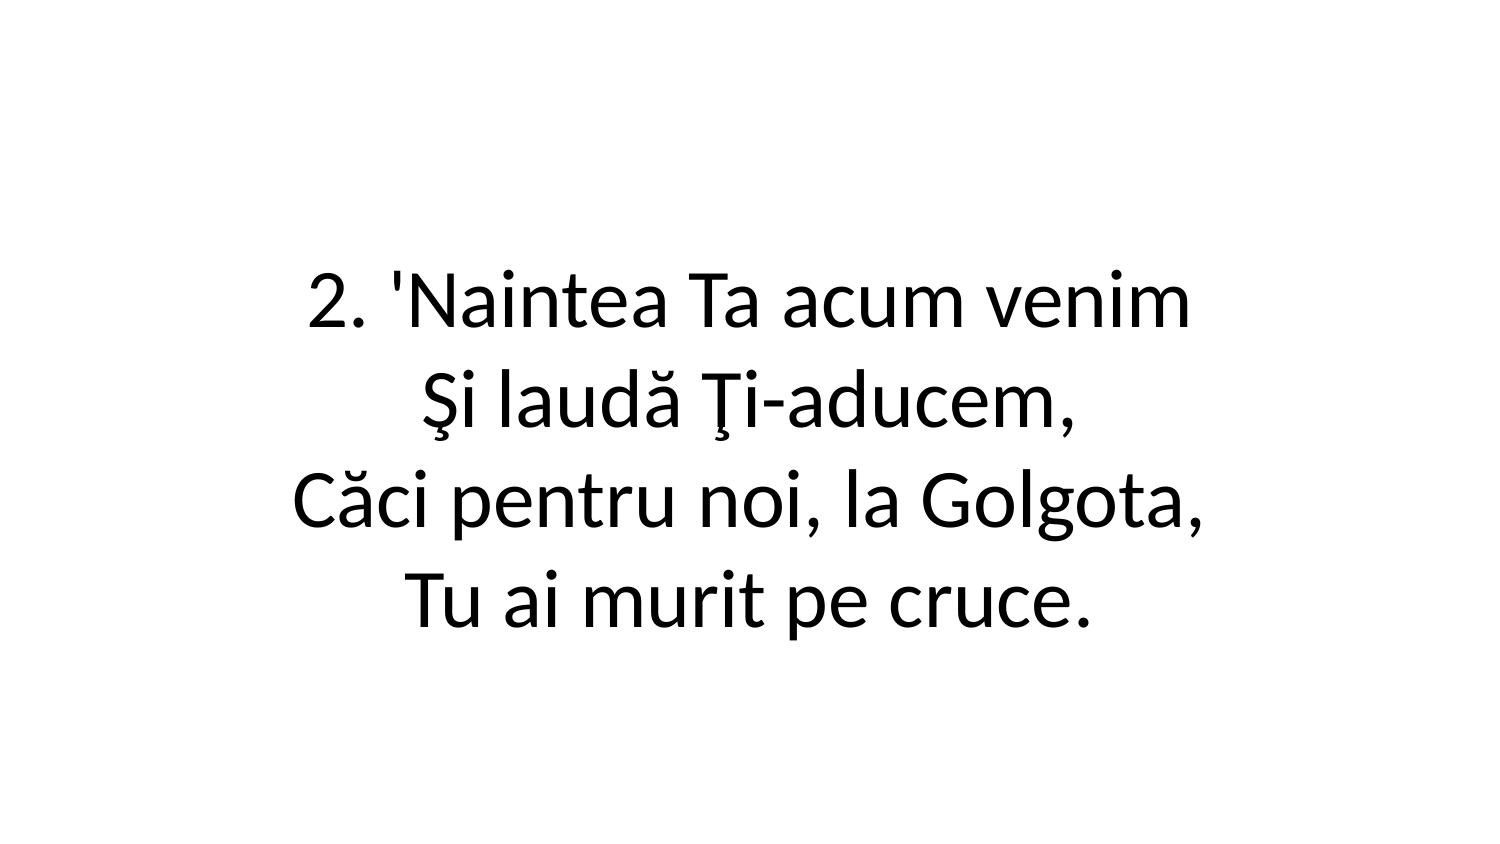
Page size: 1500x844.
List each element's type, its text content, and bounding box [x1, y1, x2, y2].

text_box 2. 'Naintea Ta acum venim Şi laudă Ţi-aducem, Căci pentru noi, la Golgota, Tu ai murit pe cruce. [277, 192, 1223, 652]
